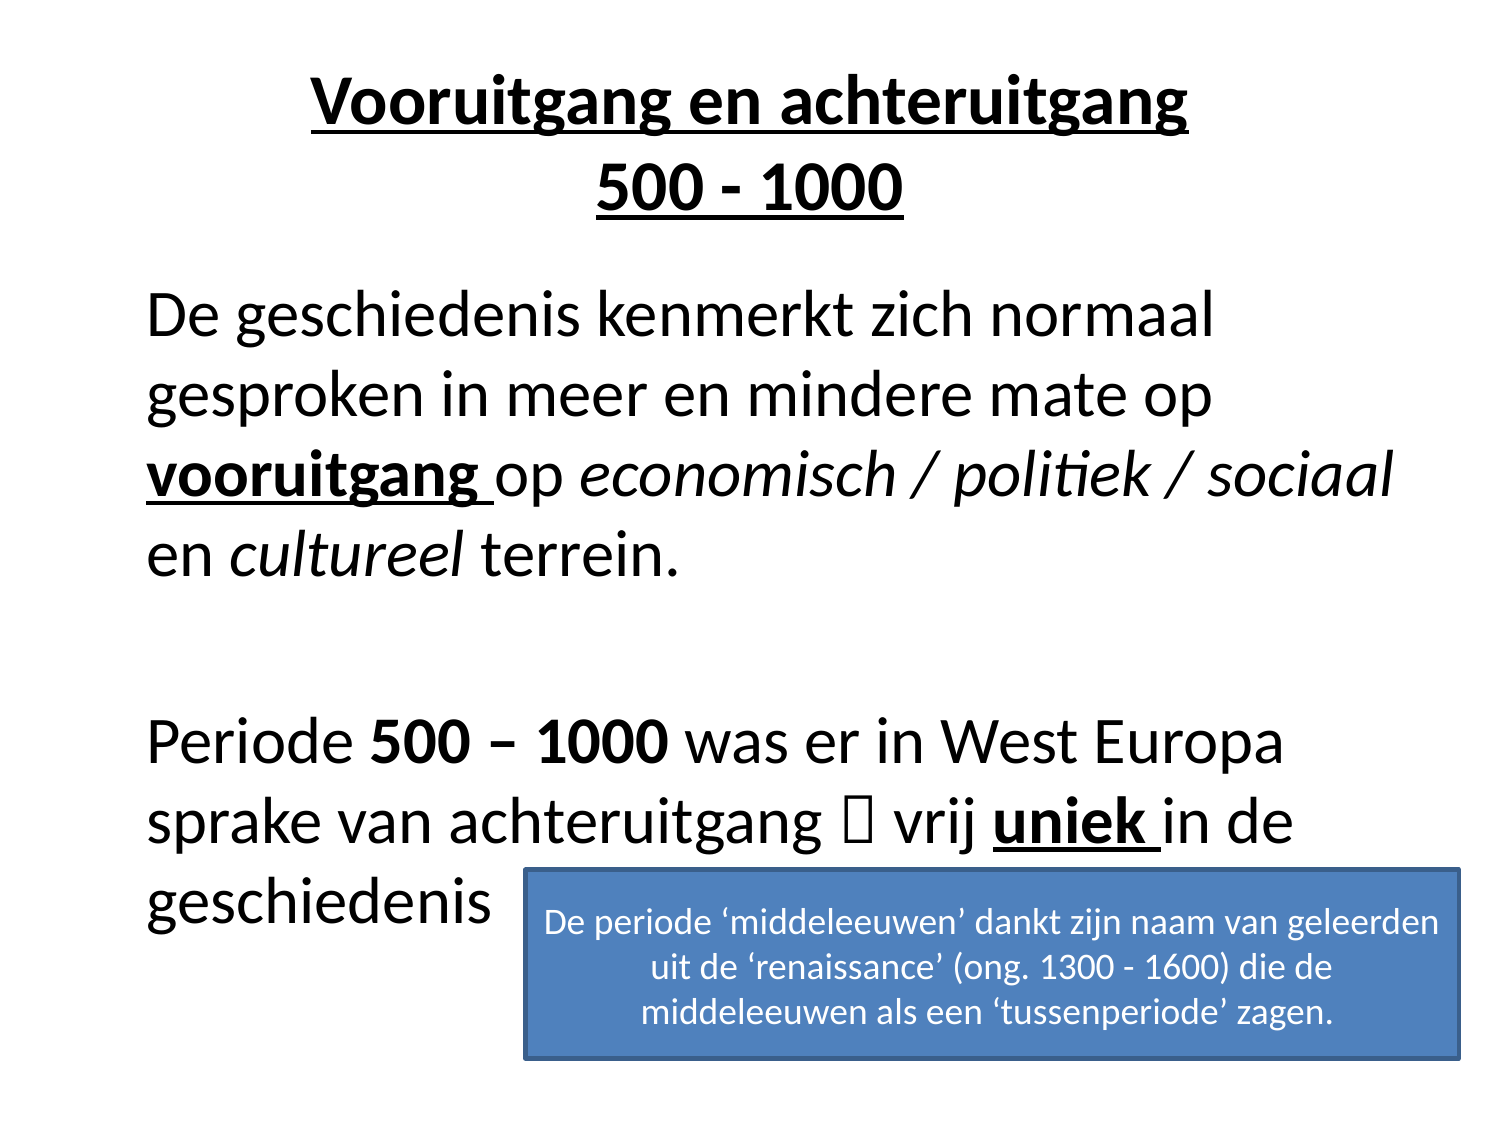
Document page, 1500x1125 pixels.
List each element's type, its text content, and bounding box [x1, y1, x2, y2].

text_box De periode ‘middeleeuwen’ dankt zijn naam van geleerden uit de ‘renaissance’ (ong. 1300 - 1600) die de middeleeuwen als een ‘tussenperiode’ zagen. [523, 867, 1461, 1061]
title Vooruitgang en achteruitgang 500 - 1000 [75, 45, 1425, 233]
list De geschiedenis kenmerkt zich normaal gesproken in meer en mindere mate op vooruitgang op economisch / politiek / sociaal en cultureel terrein. Periode 500 – 1000 was er in West Europa sprake van achteruitgang  vrij uniek in de geschiedenis [75, 262, 1425, 1005]
